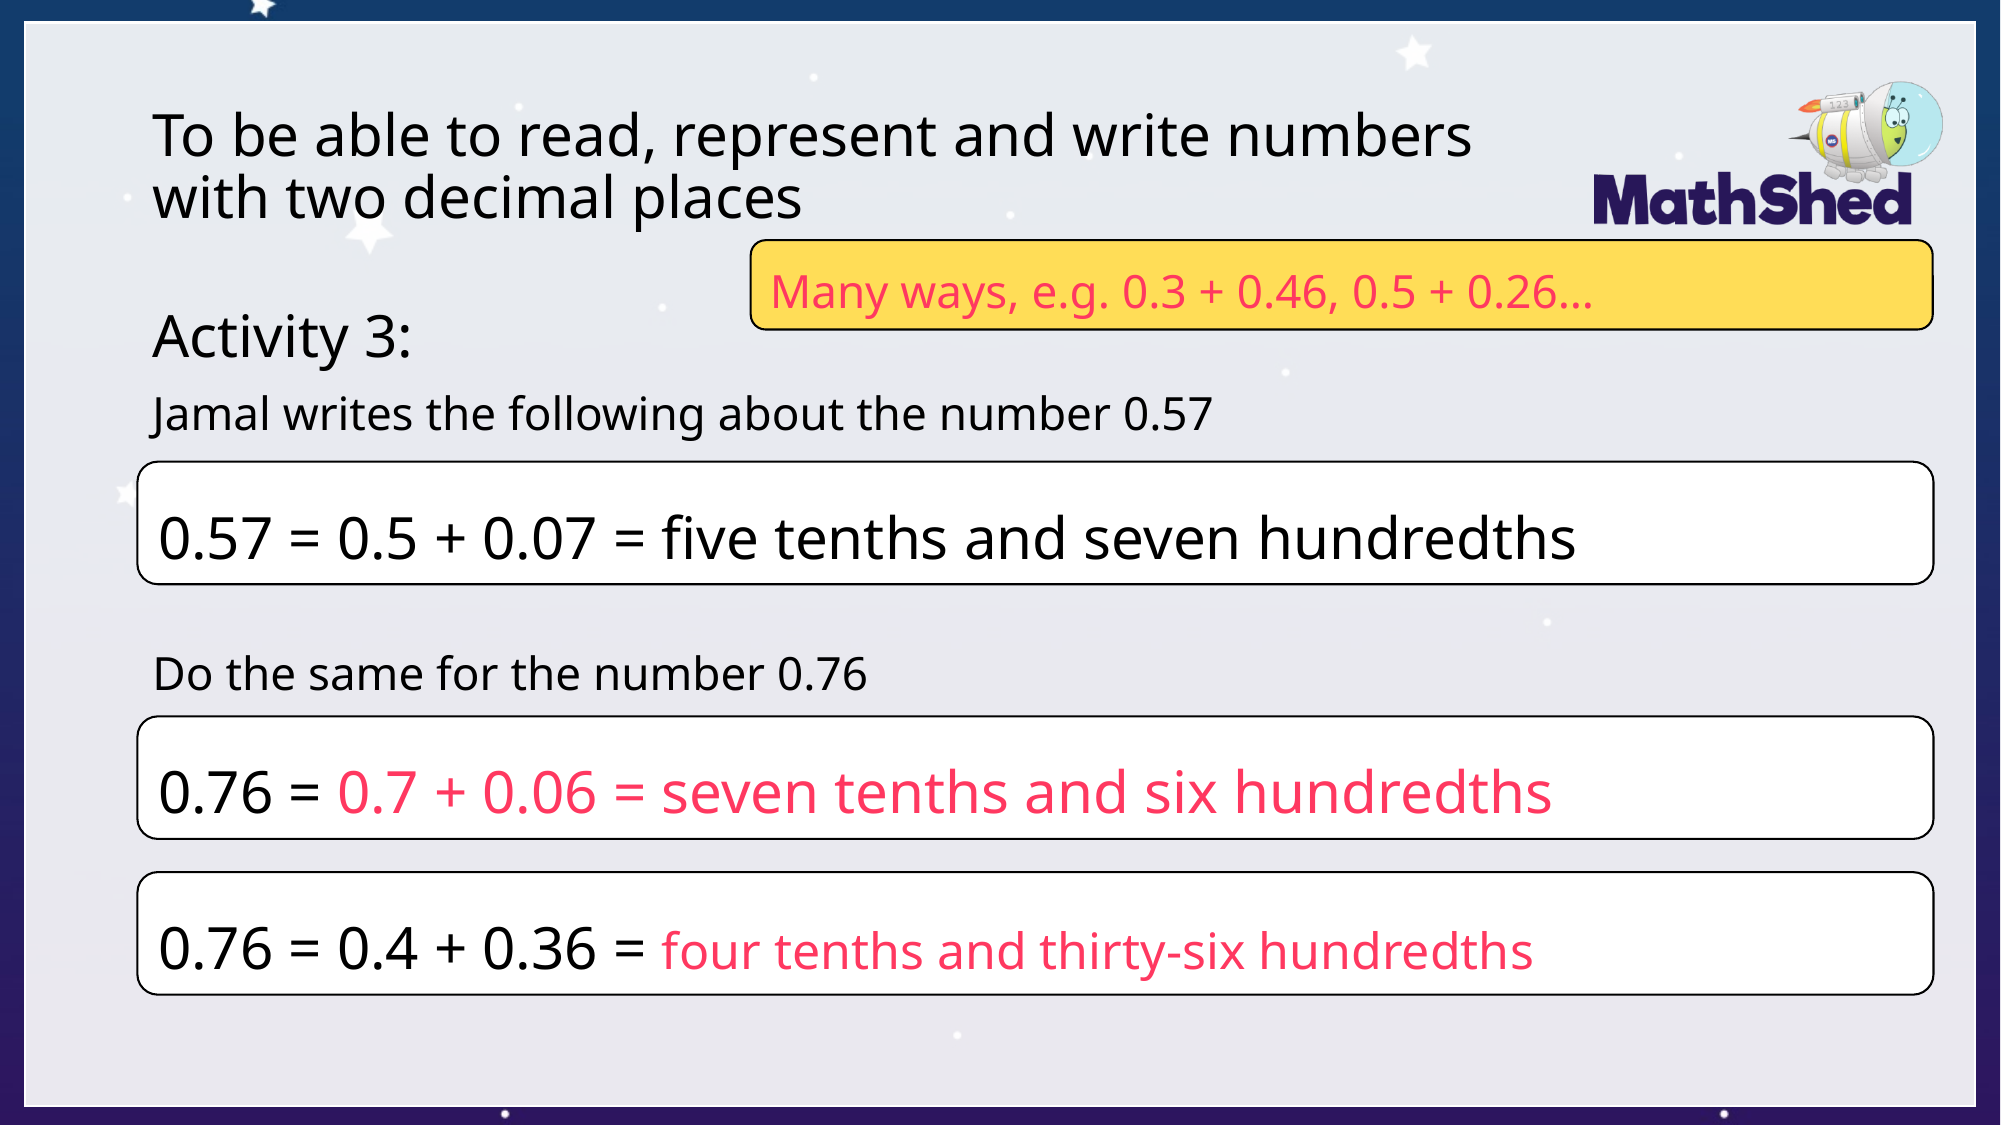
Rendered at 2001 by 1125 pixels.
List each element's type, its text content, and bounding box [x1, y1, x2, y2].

list Activity 3: Jamal writes the following about the number 0.57 Do the same for the number 0.76 [137, 827, 1863, 884]
picture [0, 0, 2001, 1125]
list Activity 3: Jamal writes the following about the number 0.57 Do the same for the number 0.76 [137, 983, 1863, 1014]
text_box 0.76 = 0.7 + 0.06 = seven tenths and six hundredths [136, 715, 1935, 840]
text_box 0.76 = 0.4 + 0.36 = four tenths and thirty-six hundredths [136, 871, 1935, 996]
text_box Many ways, e.g. 0.3 + 0.46, 0.5 + 0.26… [749, 239, 1934, 331]
title To be able to read, represent and write numbers with two decimal places [137, 59, 1578, 278]
text_box 0.57 = 0.5 + 0.07 = five tenths and seven hundredths [136, 460, 1935, 586]
list Activity 3: Jamal writes the following about the number 0.57 Do the same for the number 0.76 [137, 572, 1863, 729]
list Activity 3: Jamal writes the following about the number 0.57 Do the same for the number 0.76 [137, 299, 1863, 474]
